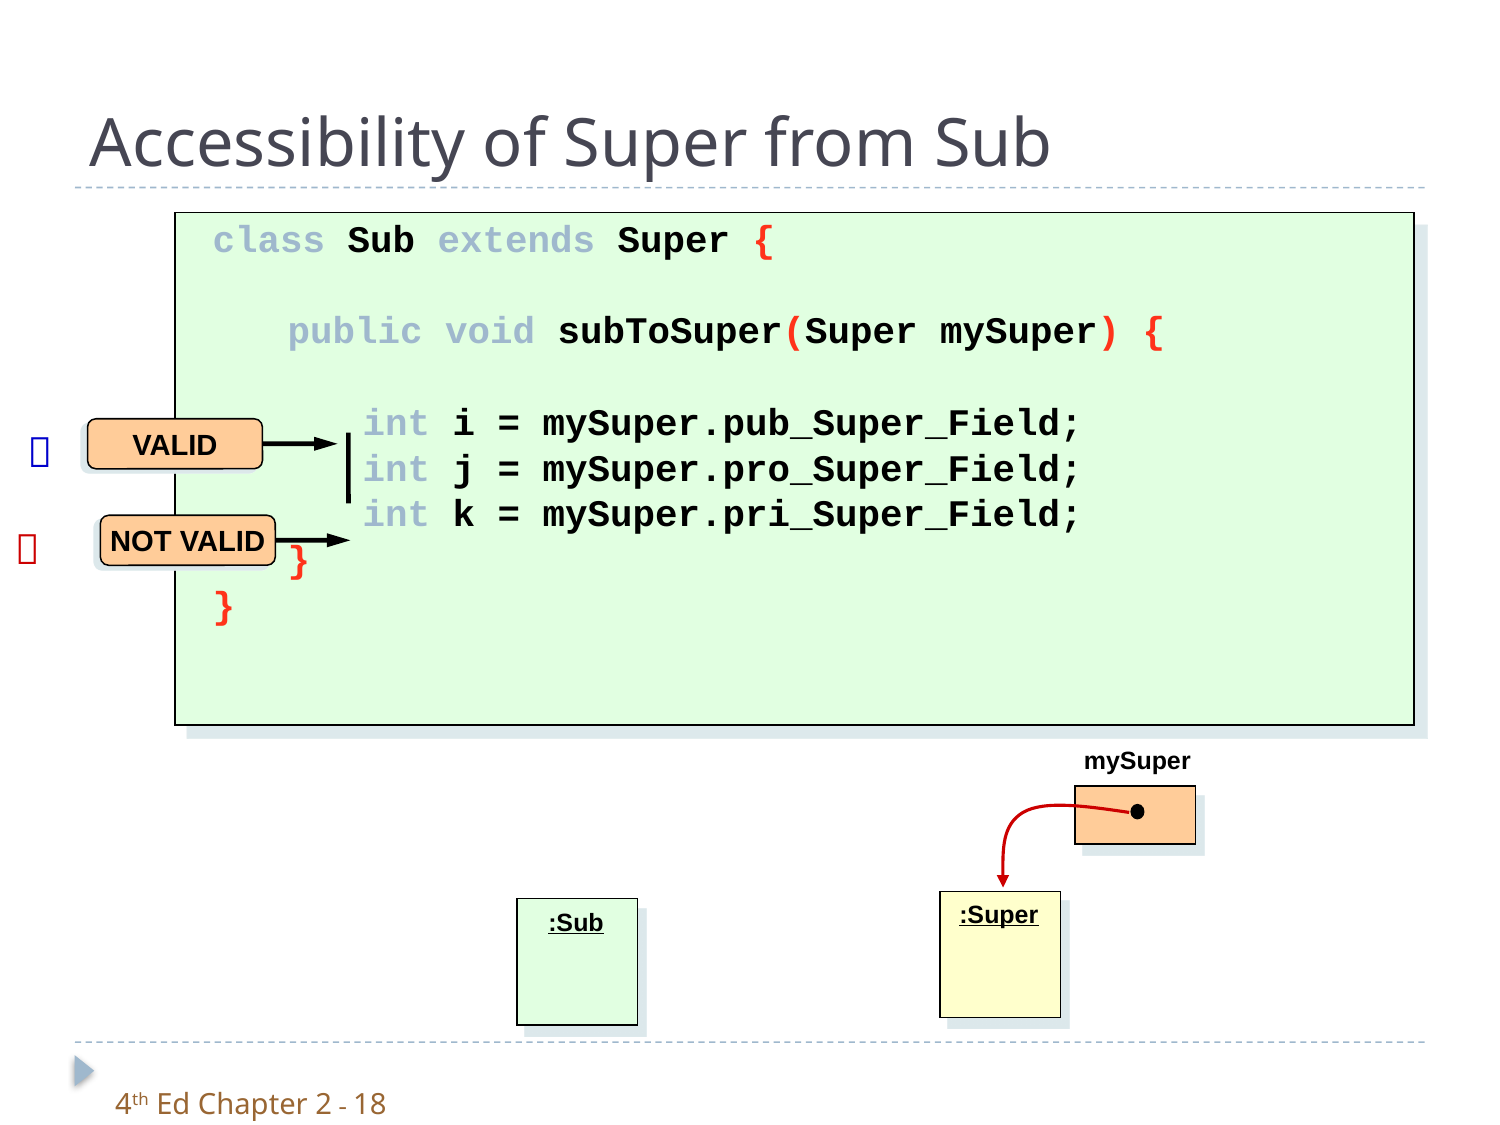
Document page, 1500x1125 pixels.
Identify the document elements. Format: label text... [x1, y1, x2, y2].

title Accessibility of Super from Sub [75, 24, 1425, 188]
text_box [514, 737, 1251, 1026]
text_box  [0, 515, 69, 572]
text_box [100, 514, 351, 566]
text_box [87, 418, 338, 469]
text_box  [12, 418, 81, 459]
slide_number 4th Ed Chapter 2 - 18 [100, 1042, 426, 1103]
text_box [174, 212, 1415, 726]
